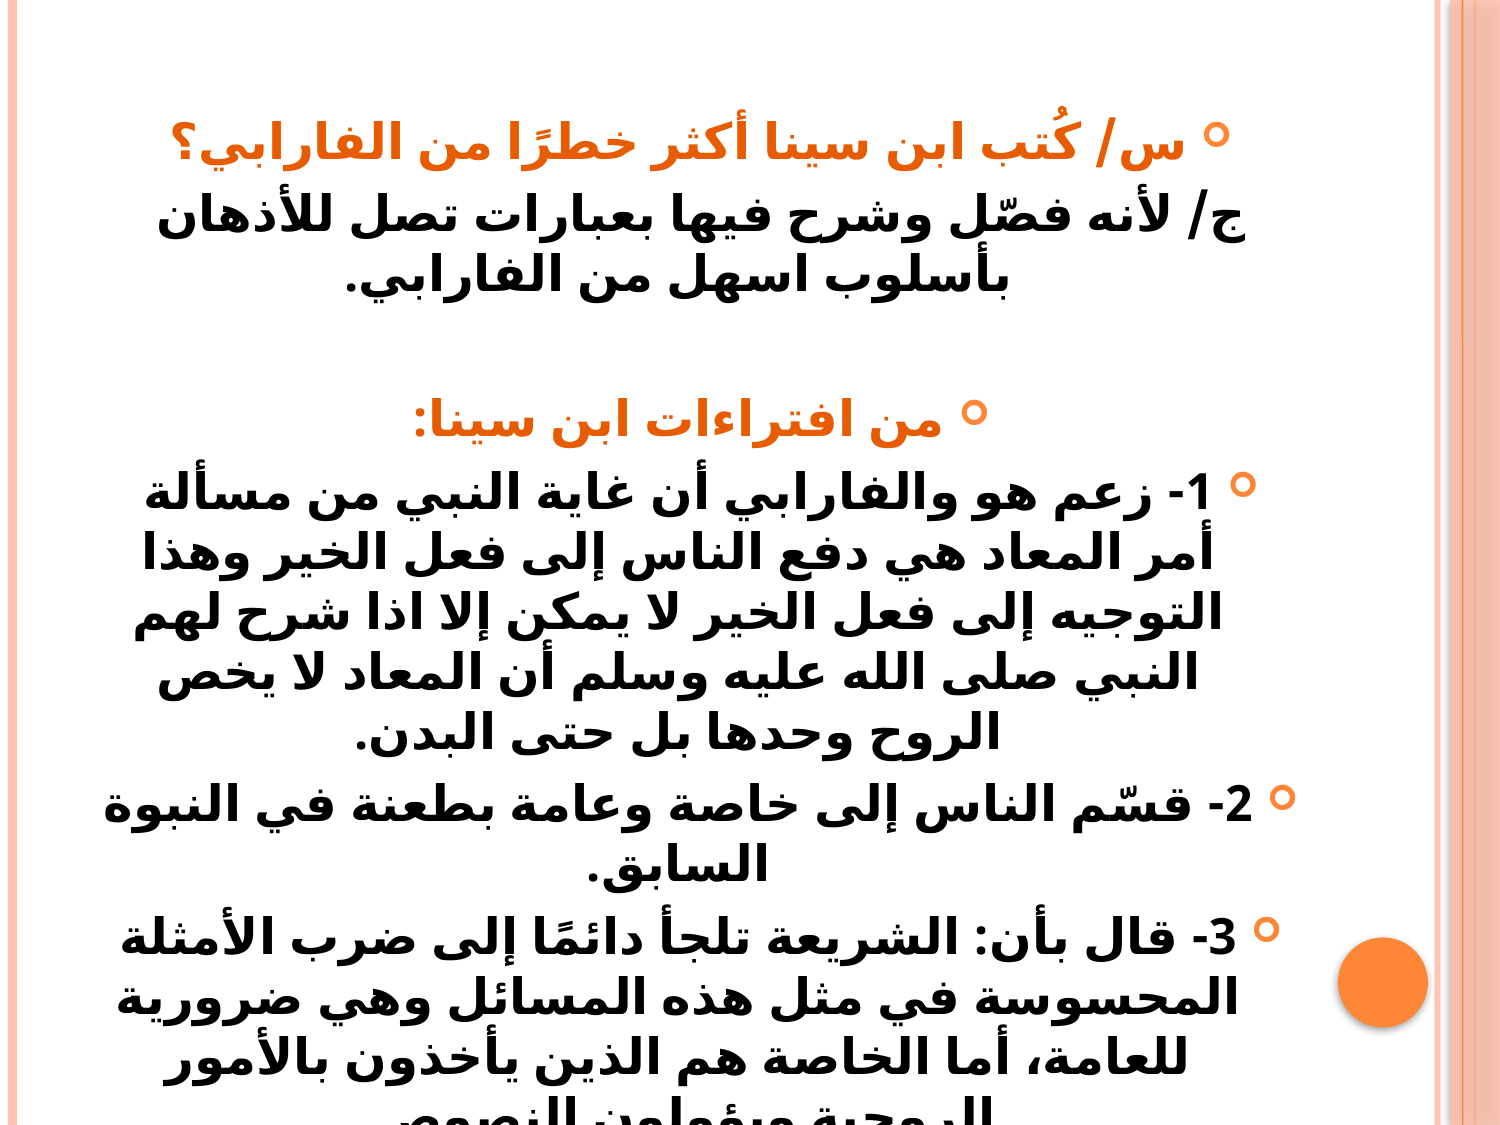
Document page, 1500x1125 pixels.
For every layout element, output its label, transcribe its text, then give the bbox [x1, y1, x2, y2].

list س/ كُتب ابن سينا أكثر خطرًا من الفارابي؟ ج/ لأنه فصّل وشرح فيها بعبارات تصل للأذهان بأسلوب اسهل من الفارابي. من افتراءات ابن سينا: 1- زعم هو والفارابي أن غاية النبي من مسألة أمر المعاد هي دفع الناس إلى فعل الخير وهذا التوجيه إلى فعل الخير لا يمكن إلا اذا شرح لهم النبي صلى الله عليه وسلم أن المعاد لا يخص الروح وحدها بل حتى البدن. 2- قسّم الناس إلى خاصة وعامة بطعنة في النبوة السابق. 3- قال بأن: الشريعة تلجأ دائمًا إلى ضرب الأمثلة المحسوسة في مثل هذه المسائل وهي ضرورية للعامة، أما الخاصة هم الذين يأخذون بالأمور الروحية ويؤولون النصوص. [88, 101, 1314, 902]
